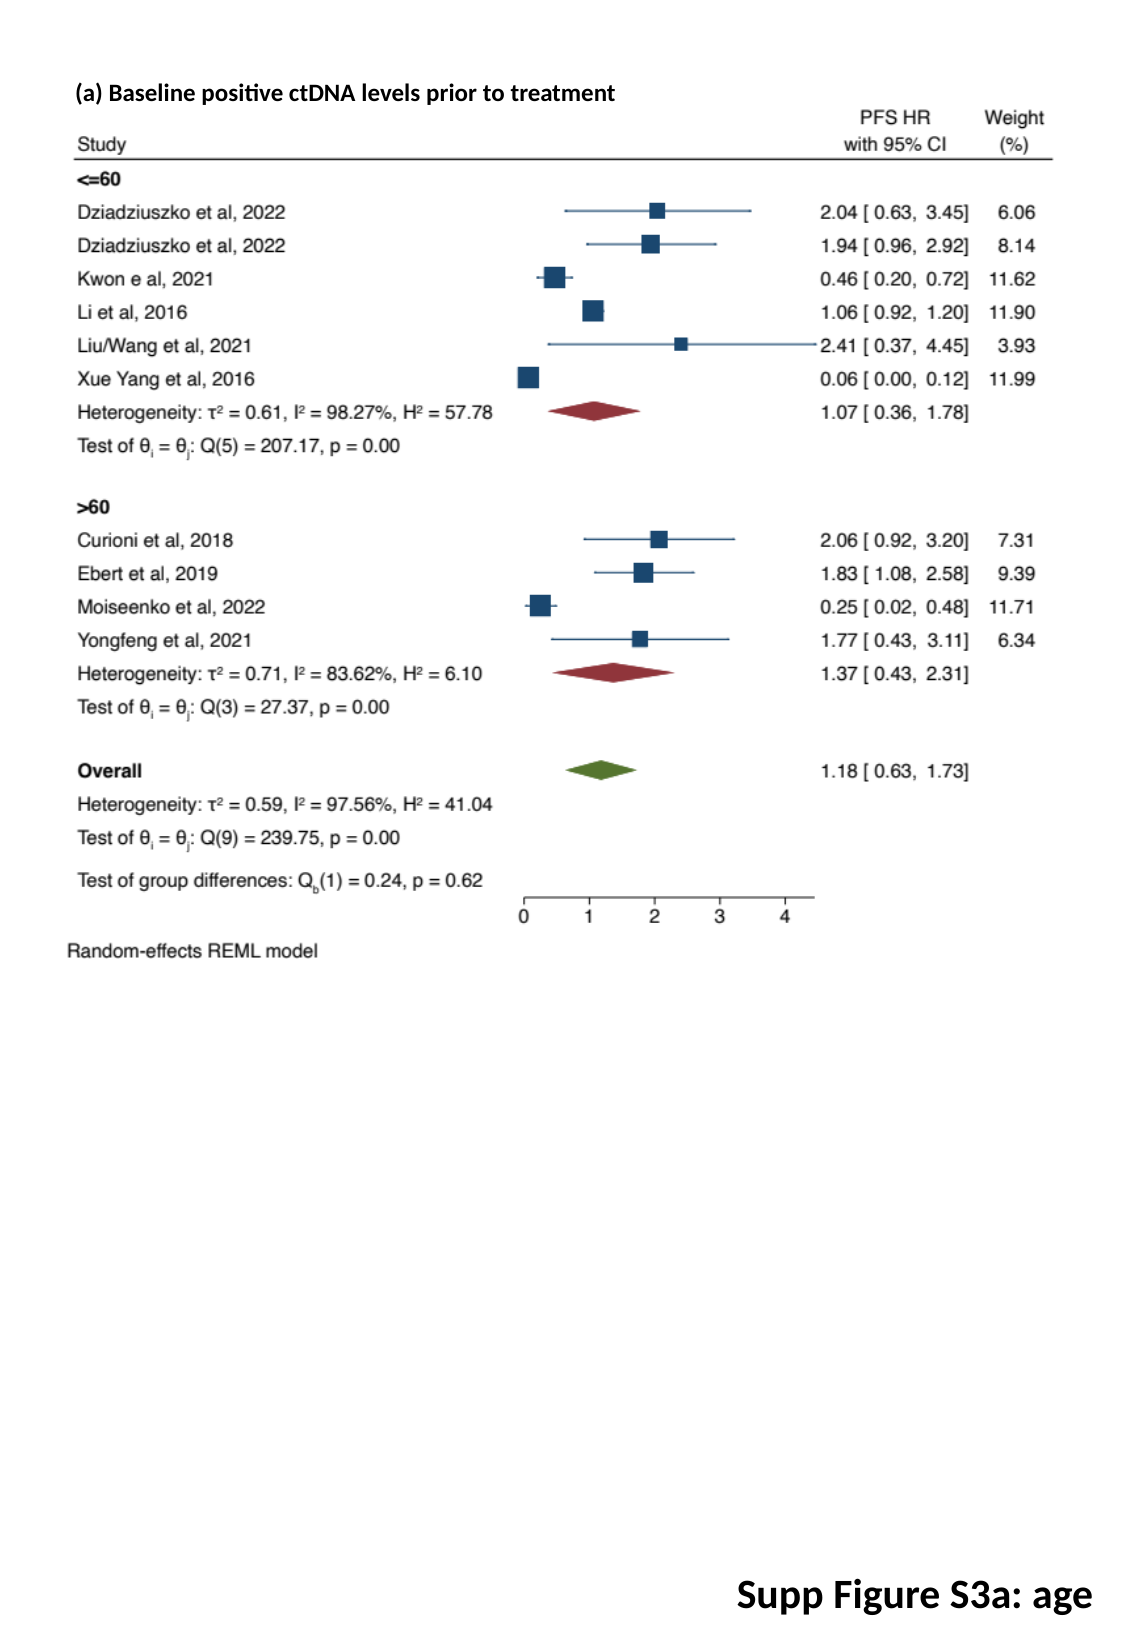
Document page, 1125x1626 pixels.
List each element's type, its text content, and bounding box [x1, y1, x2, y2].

text_box Supp Figure S3a: age [685, 1559, 1108, 1625]
picture [60, 91, 1065, 965]
text_box (a) Baseline positive ctDNA levels prior to treatment [60, 68, 837, 91]
